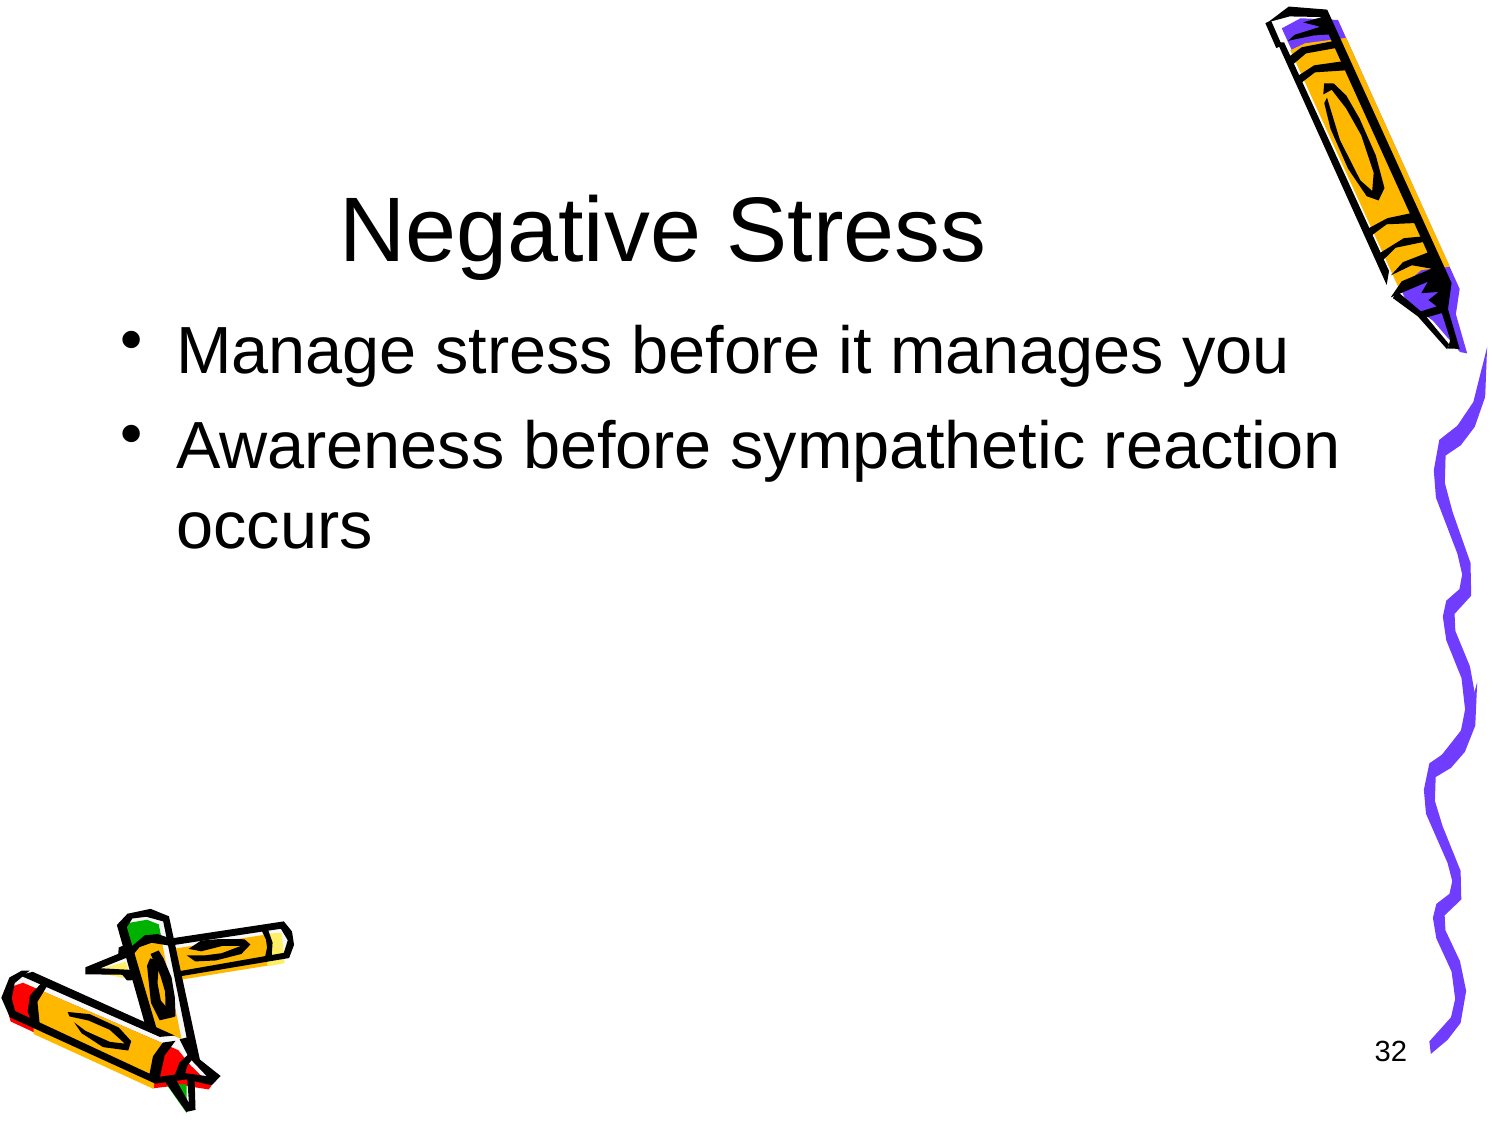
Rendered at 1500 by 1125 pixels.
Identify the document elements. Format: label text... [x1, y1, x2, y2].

slide_number 32 [1101, 1024, 1416, 1073]
title Negative Stress [111, 0, 1241, 288]
list Manage stress before it manages you Awareness before sympathetic reaction occurs [111, 299, 1376, 1125]
